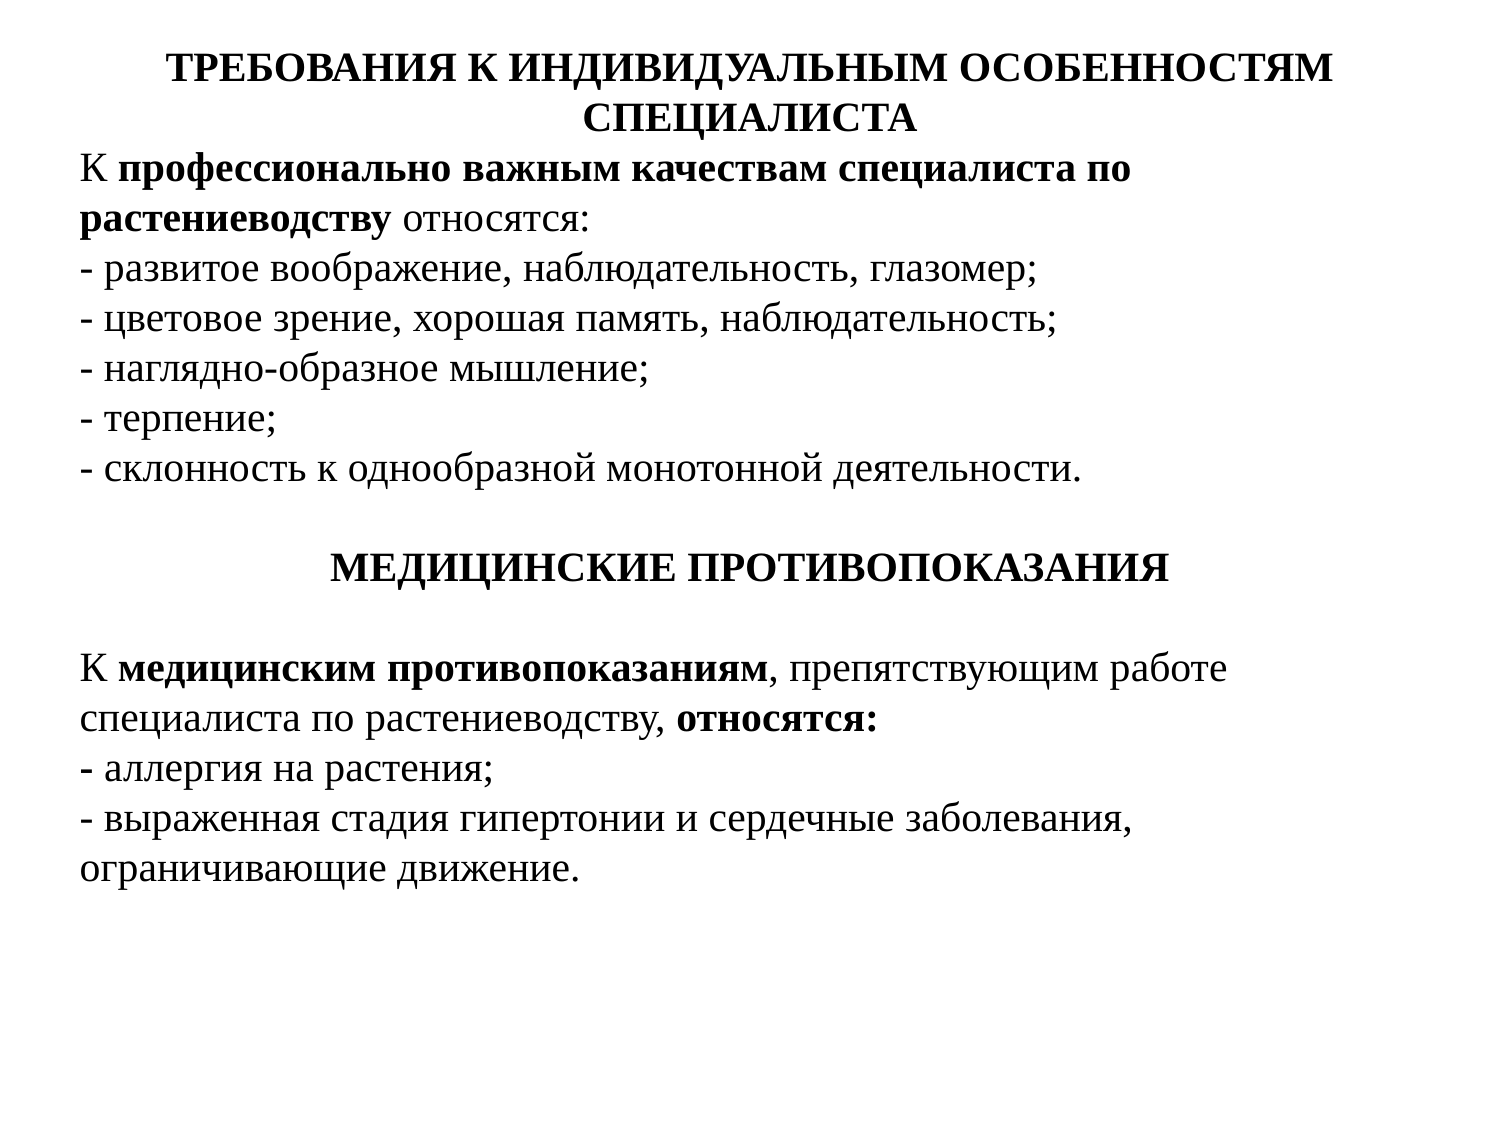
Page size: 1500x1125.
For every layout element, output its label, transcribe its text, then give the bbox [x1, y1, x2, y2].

text_box ТРЕБОВАНИЯ К ИНДИВИДУАЛЬНЫМ ОСОБЕННОСТЯМ СПЕЦИАЛИСТА К профессионально важным качествам специалиста по растениеводству относятся: - развитое воображение, наблюдательность, глазомер; - цветовое зрение, хорошая память, наблюдательность; - наглядно-образное мышление; - терпение; - склонность к однообразной монотонной деятельности. МЕДИЦИНСКИЕ ПРОТИВОПОКАЗАНИЯ К медицинским противопоказаниям, препятствующим работе специалиста по растениеводству, относятся: - аллергия на растения; - выраженная стадия гипертонии и сердечные заболевания, ограничивающие движение. [64, 32, 1436, 948]
